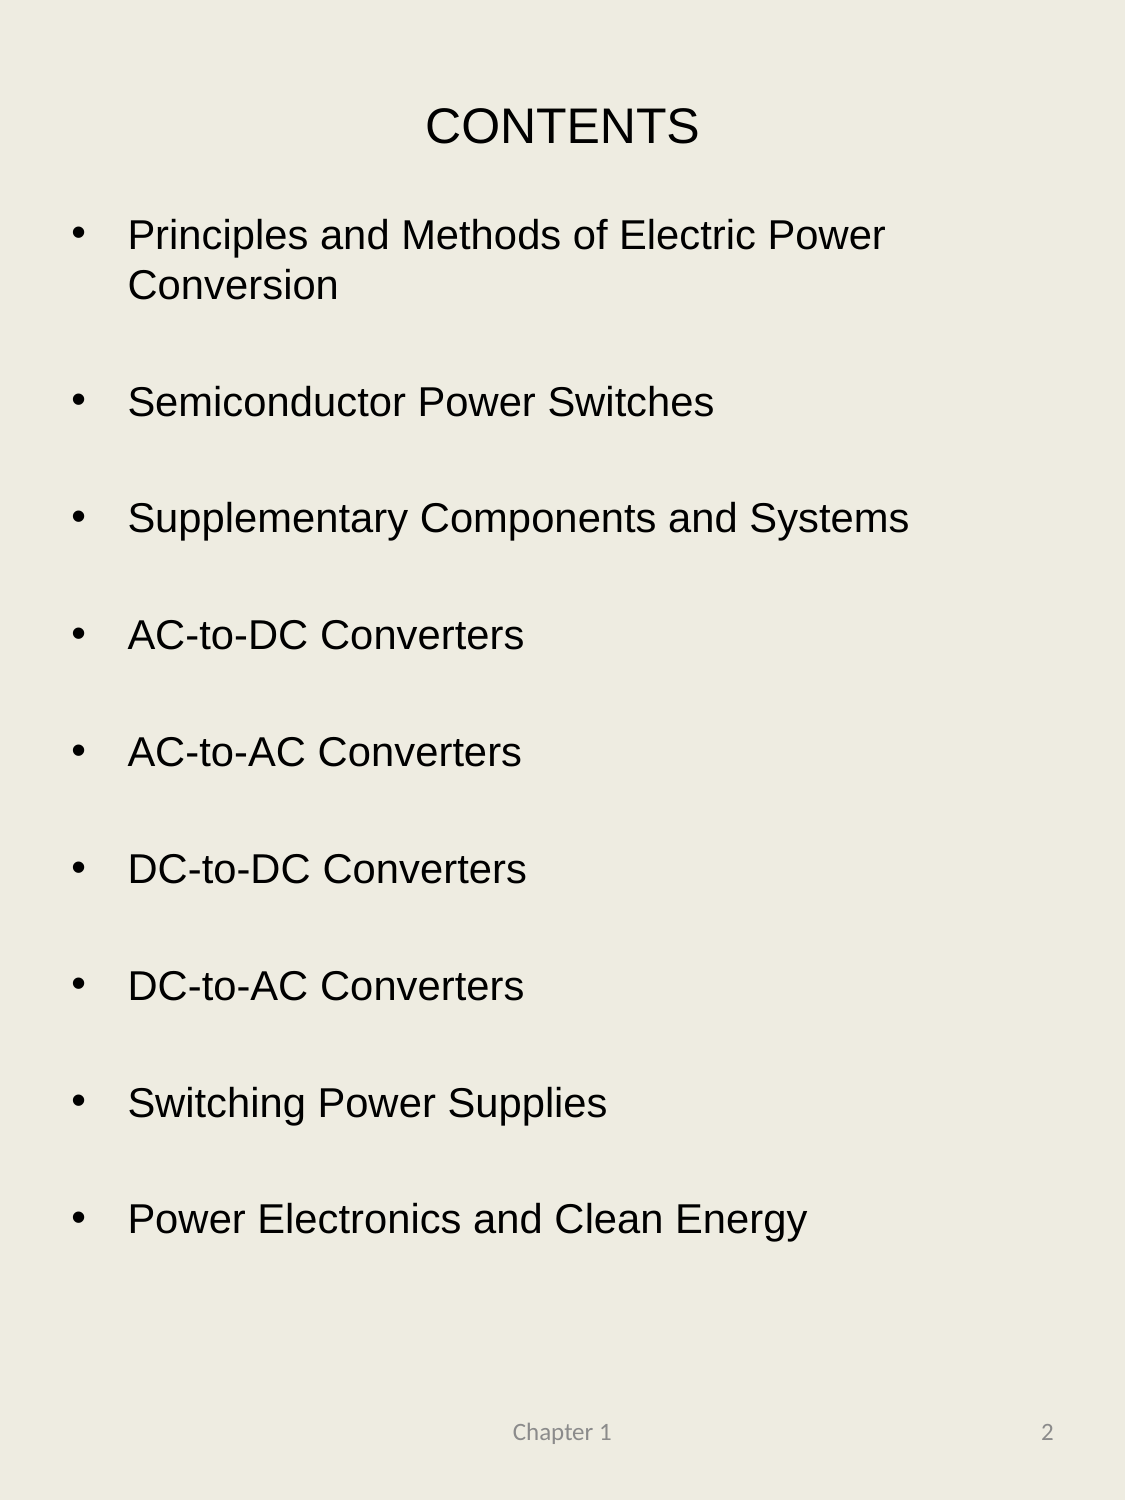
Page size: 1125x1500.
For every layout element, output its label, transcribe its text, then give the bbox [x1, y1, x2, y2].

footer Chapter 1 [384, 1390, 741, 1471]
slide_number 2 [806, 1390, 1069, 1471]
list Principles and Methods of Electric Power Conversion Semiconductor Power Switches Supplementary Components and Systems AC-to-DC Converters AC-to-AC Converters DC-to-DC Converters DC-to-AC Converters Switching Power Supplies Power Electronics and Clean Energy [56, 200, 1069, 1340]
title CONTENTS [56, 60, 1069, 188]
